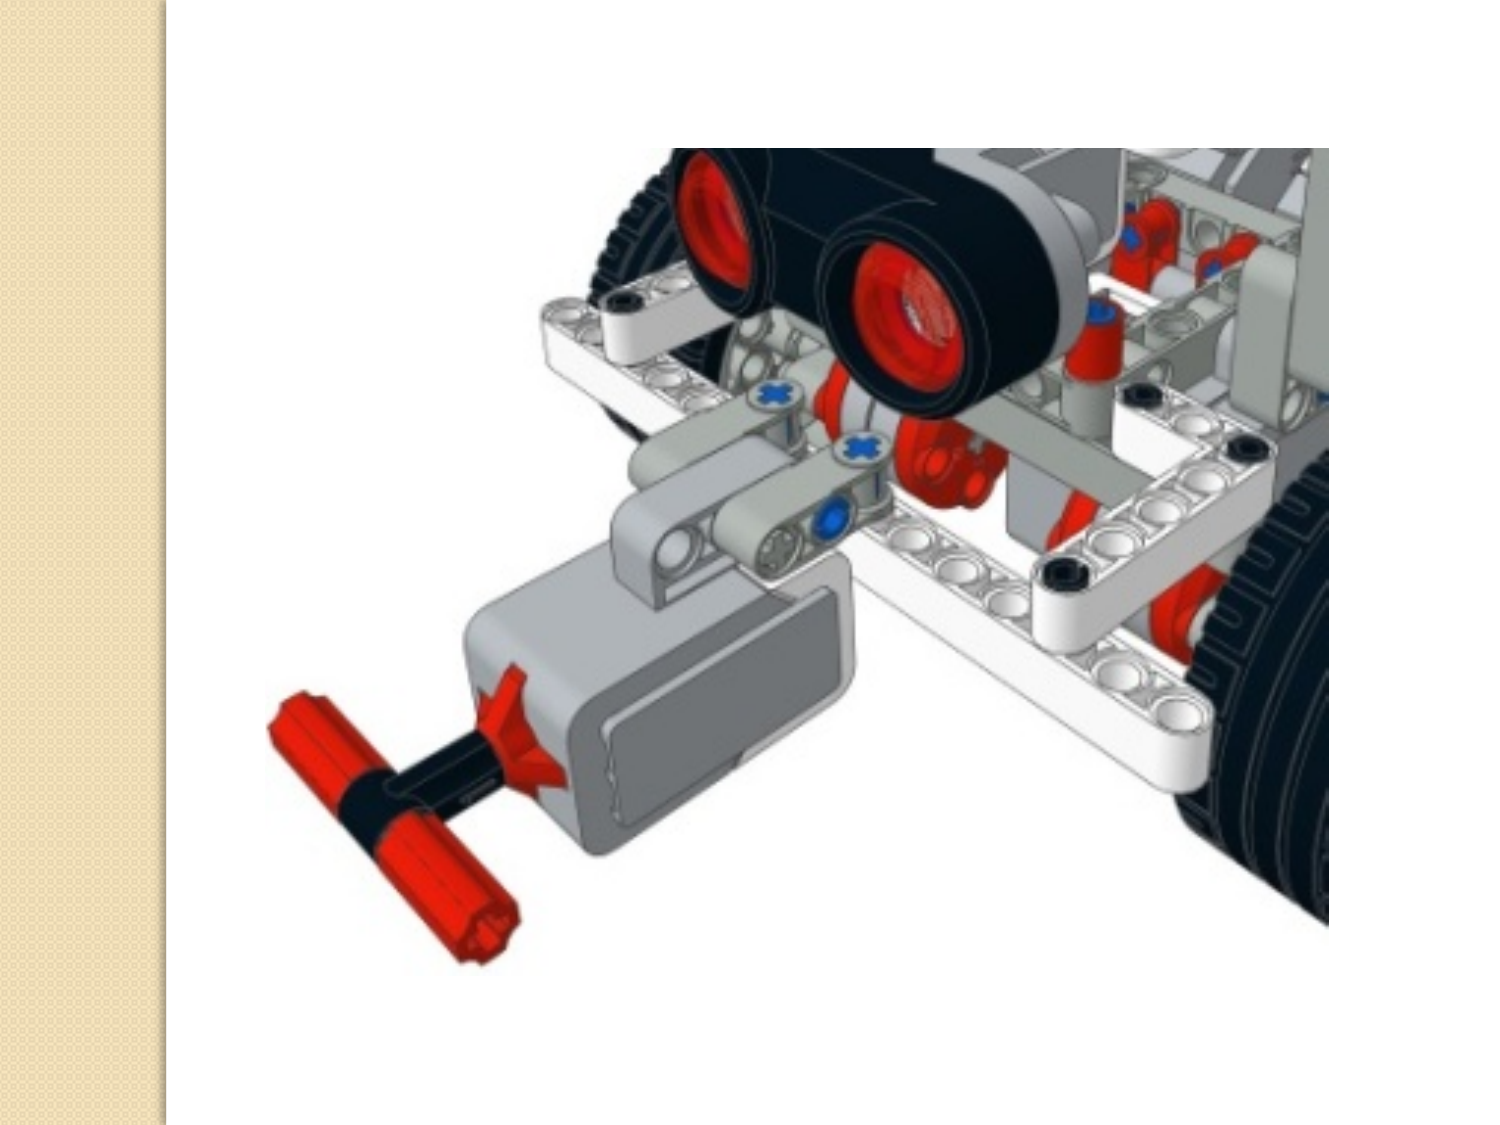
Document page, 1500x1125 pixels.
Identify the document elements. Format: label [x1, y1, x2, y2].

picture [265, 148, 1329, 977]
